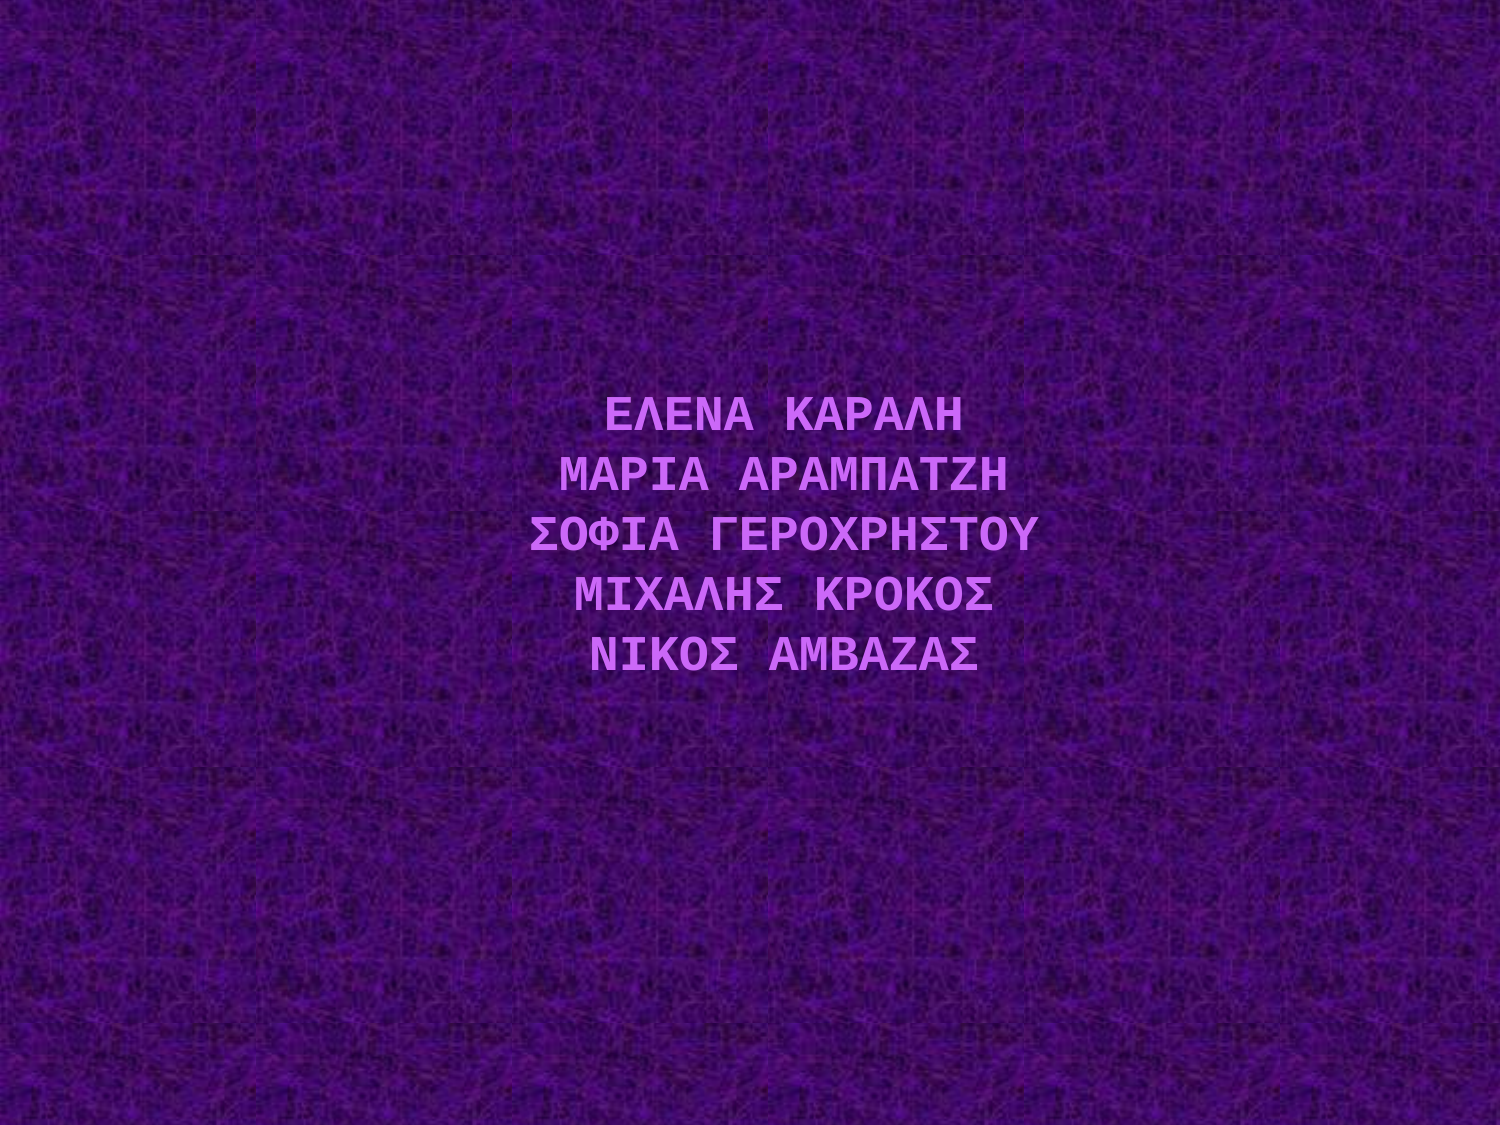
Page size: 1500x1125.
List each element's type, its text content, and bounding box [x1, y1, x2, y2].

picture [0, 0, 1500, 1125]
text_box ΕΛΕΝΑ ΚΑΡΑΛΗ ΜΑΡΙΑ ΑΡΑΜΠΑΤΖΗ ΣΟΦΙΑ ΓΕΡΟΧΡΗΣΤΟΥ ΜΙΧΑΛΗΣ ΚΡΟΚΟΣ ΝΙΚΟΣ ΑΜΒΑΖΑΣ [395, 373, 1173, 689]
